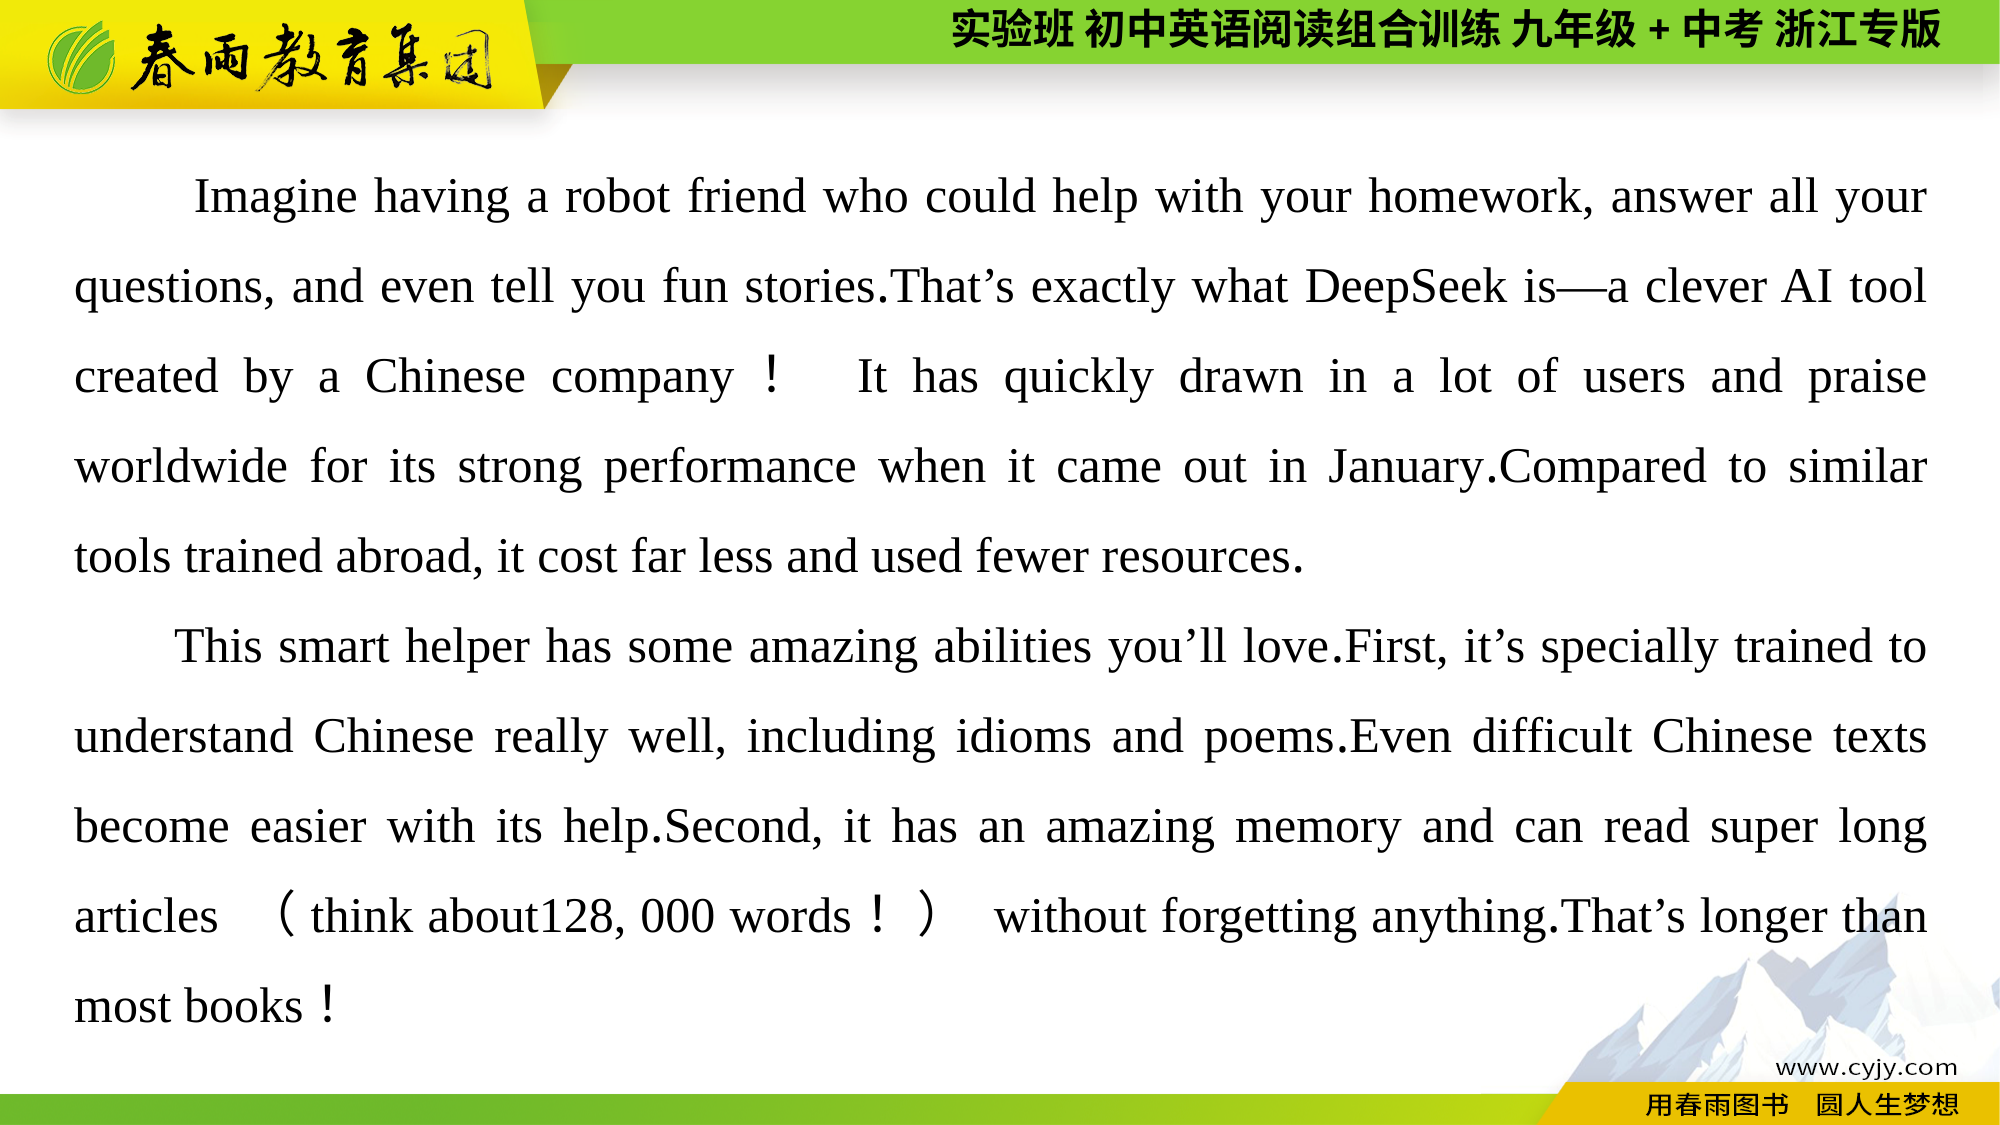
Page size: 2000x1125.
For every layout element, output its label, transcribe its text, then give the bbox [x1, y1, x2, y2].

picture [0, 0, 2000, 1125]
list Imagine having a robot friend who could help with your homework, answer all your questions, and even tell you fun stories.That’s exactly what DeepSeek is—a clever AI tool created by a Chinese company！ It has quickly drawn in a lot of users and praise worldwide for its strong performance when it came out in January.Compared to similar tools trained abroad, it cost far less and used fewer resources. This smart helper has some amazing abilities you’ll love.First, it’s specially trained to understand Chinese really well, including idioms and poems.Even difficult Chinese texts become easier with its help.Second, it has an amazing memory and can read super long articles （think about128, 000 words！） without forgetting anything.That’s longer than most books！ [59, 125, 1944, 1038]
